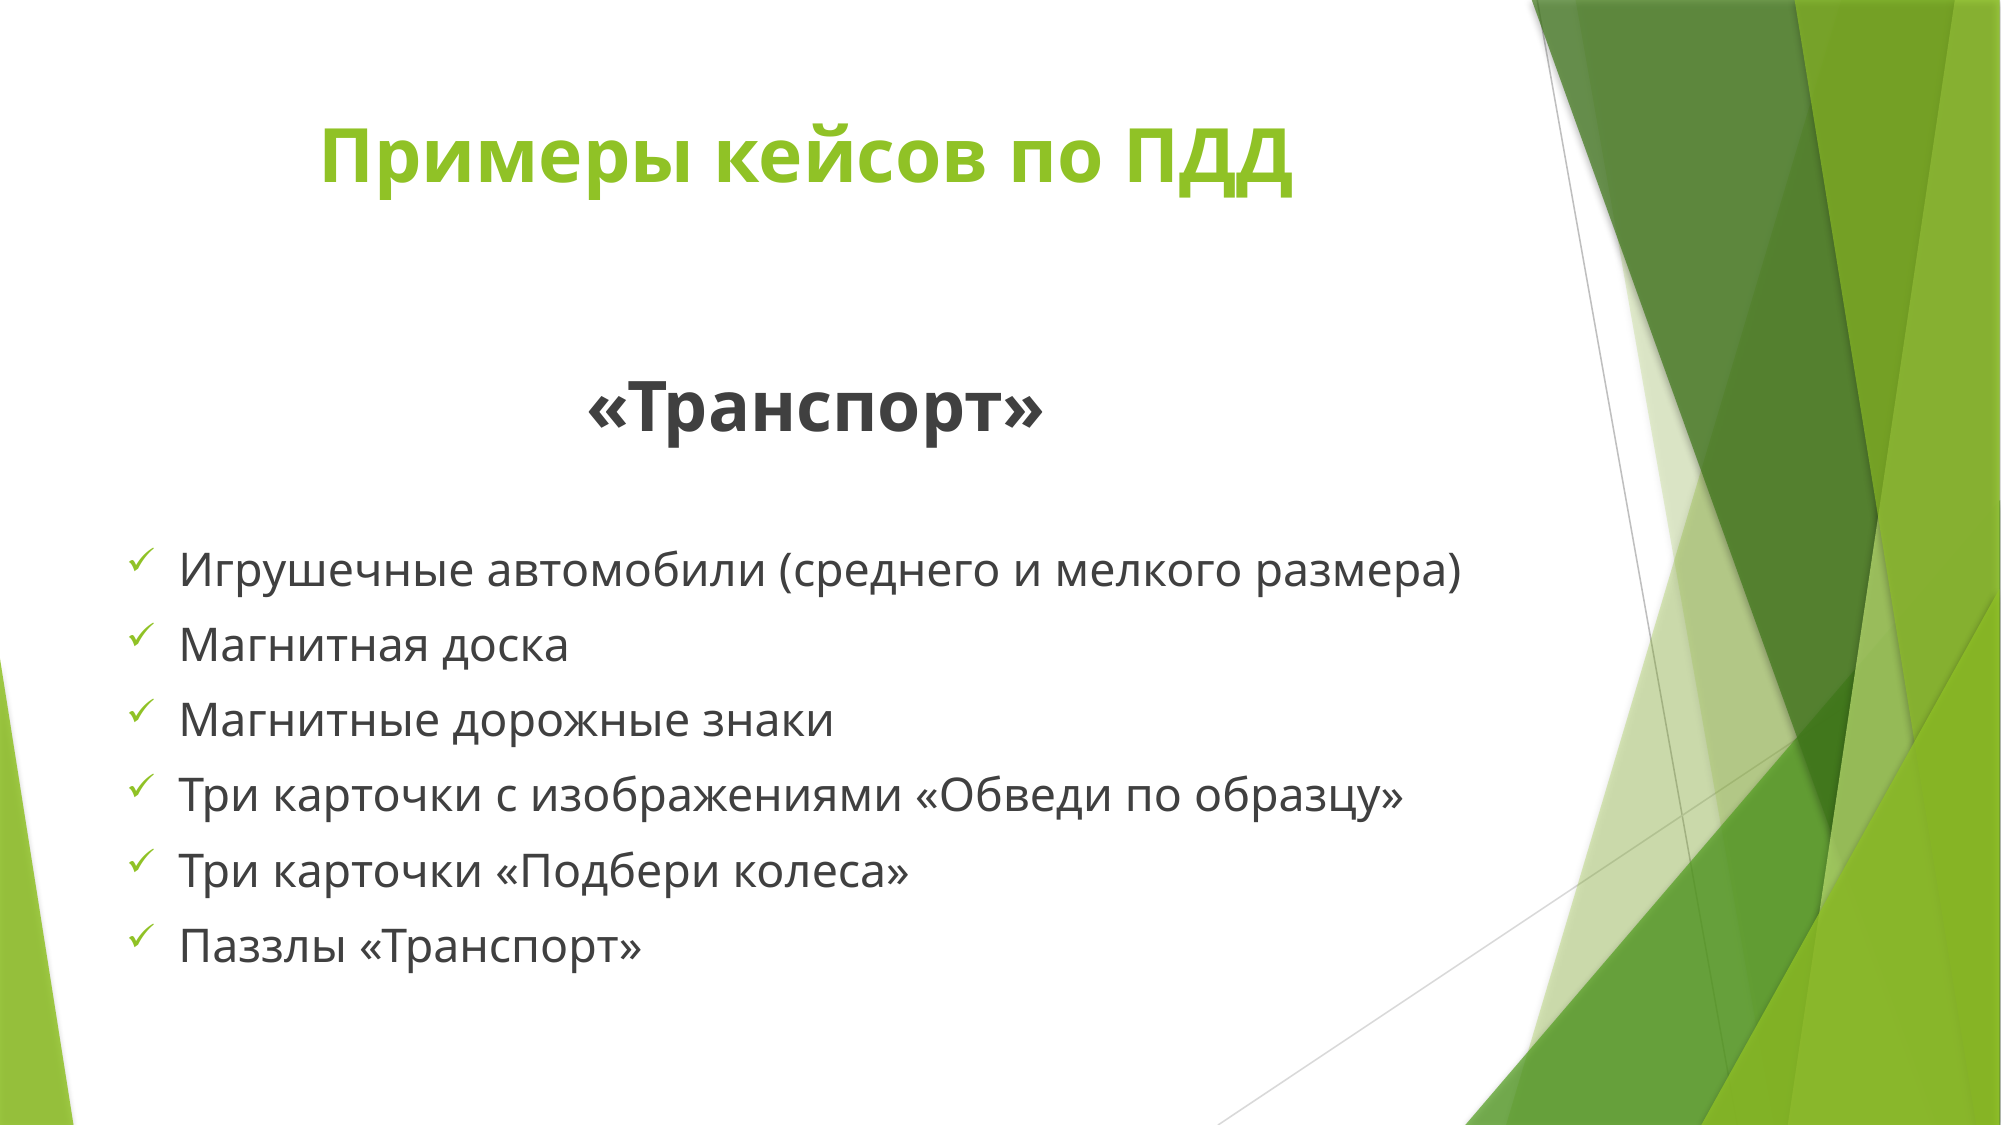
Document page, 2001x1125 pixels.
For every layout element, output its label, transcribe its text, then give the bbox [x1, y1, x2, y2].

list «Транспорт» Игрушечные автомобили (среднего и мелкого размера) Магнитная доска Магнитные дорожные знаки Три карточки с изображениями «Обведи по образцу» Три карточки «Подбери колеса» Паззлы «Транспорт» [111, 354, 1522, 992]
title Примеры кейсов по ПДД [111, 99, 1522, 317]
